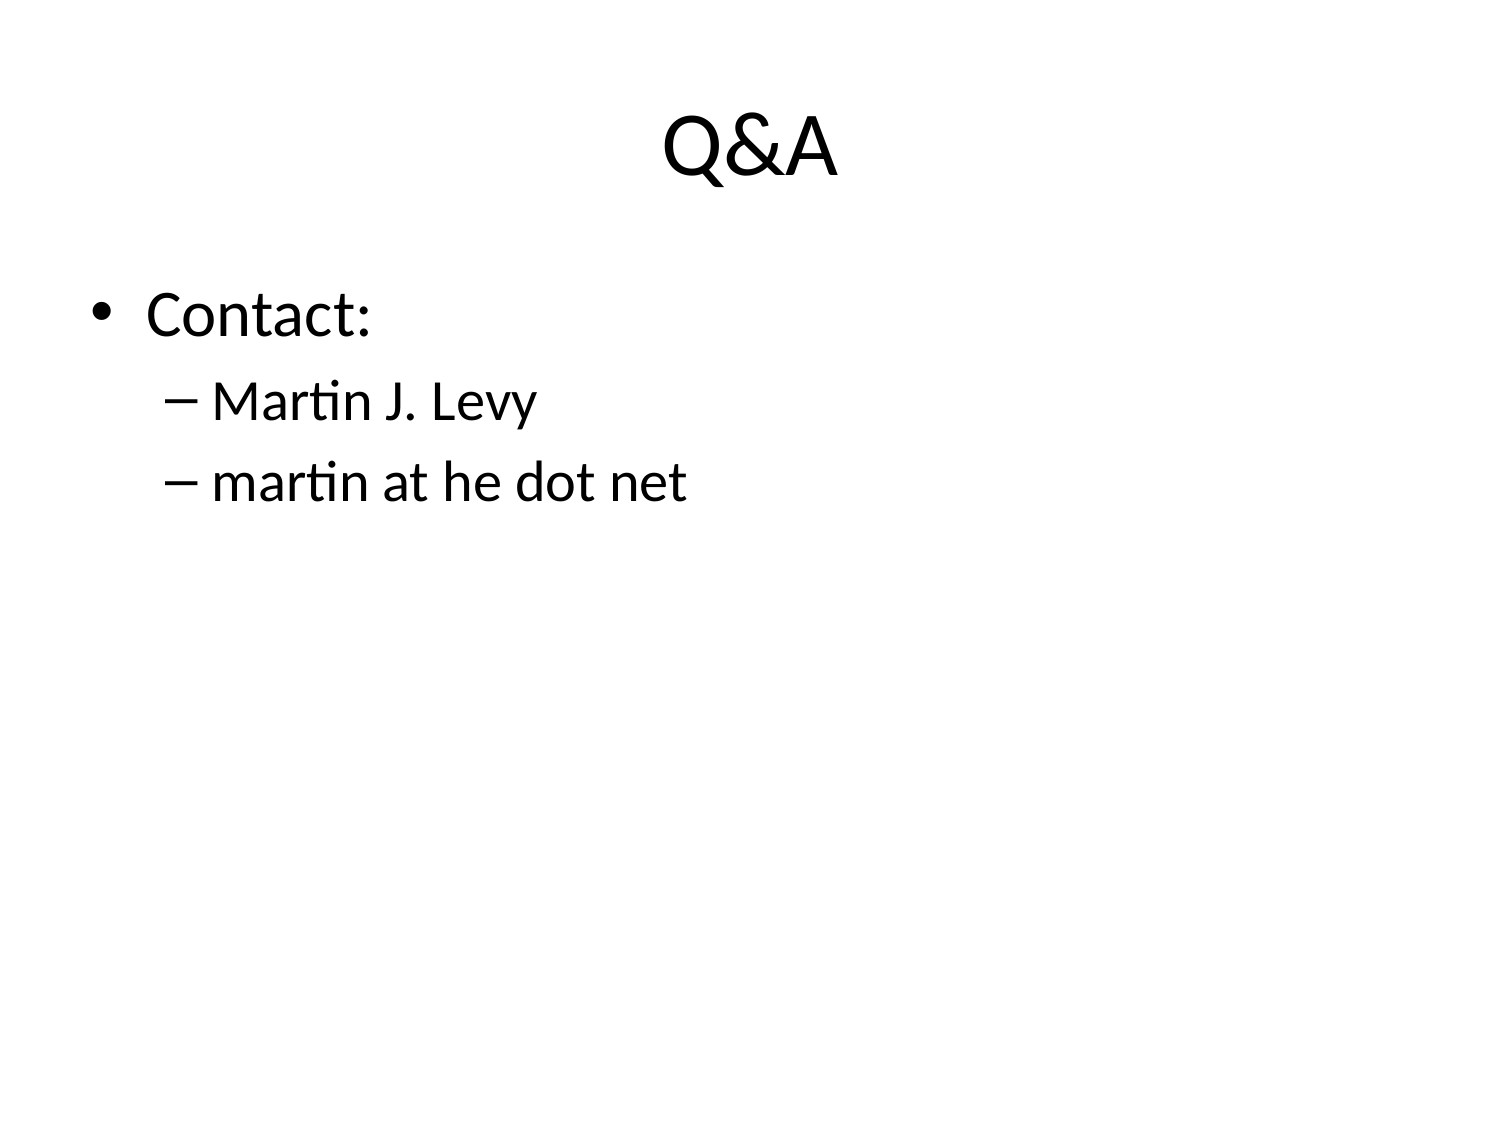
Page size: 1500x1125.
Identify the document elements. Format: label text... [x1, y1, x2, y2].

title Q&A [75, 45, 1425, 233]
list Contact: Martin J. Levy martin at he dot net [75, 262, 1425, 1005]
